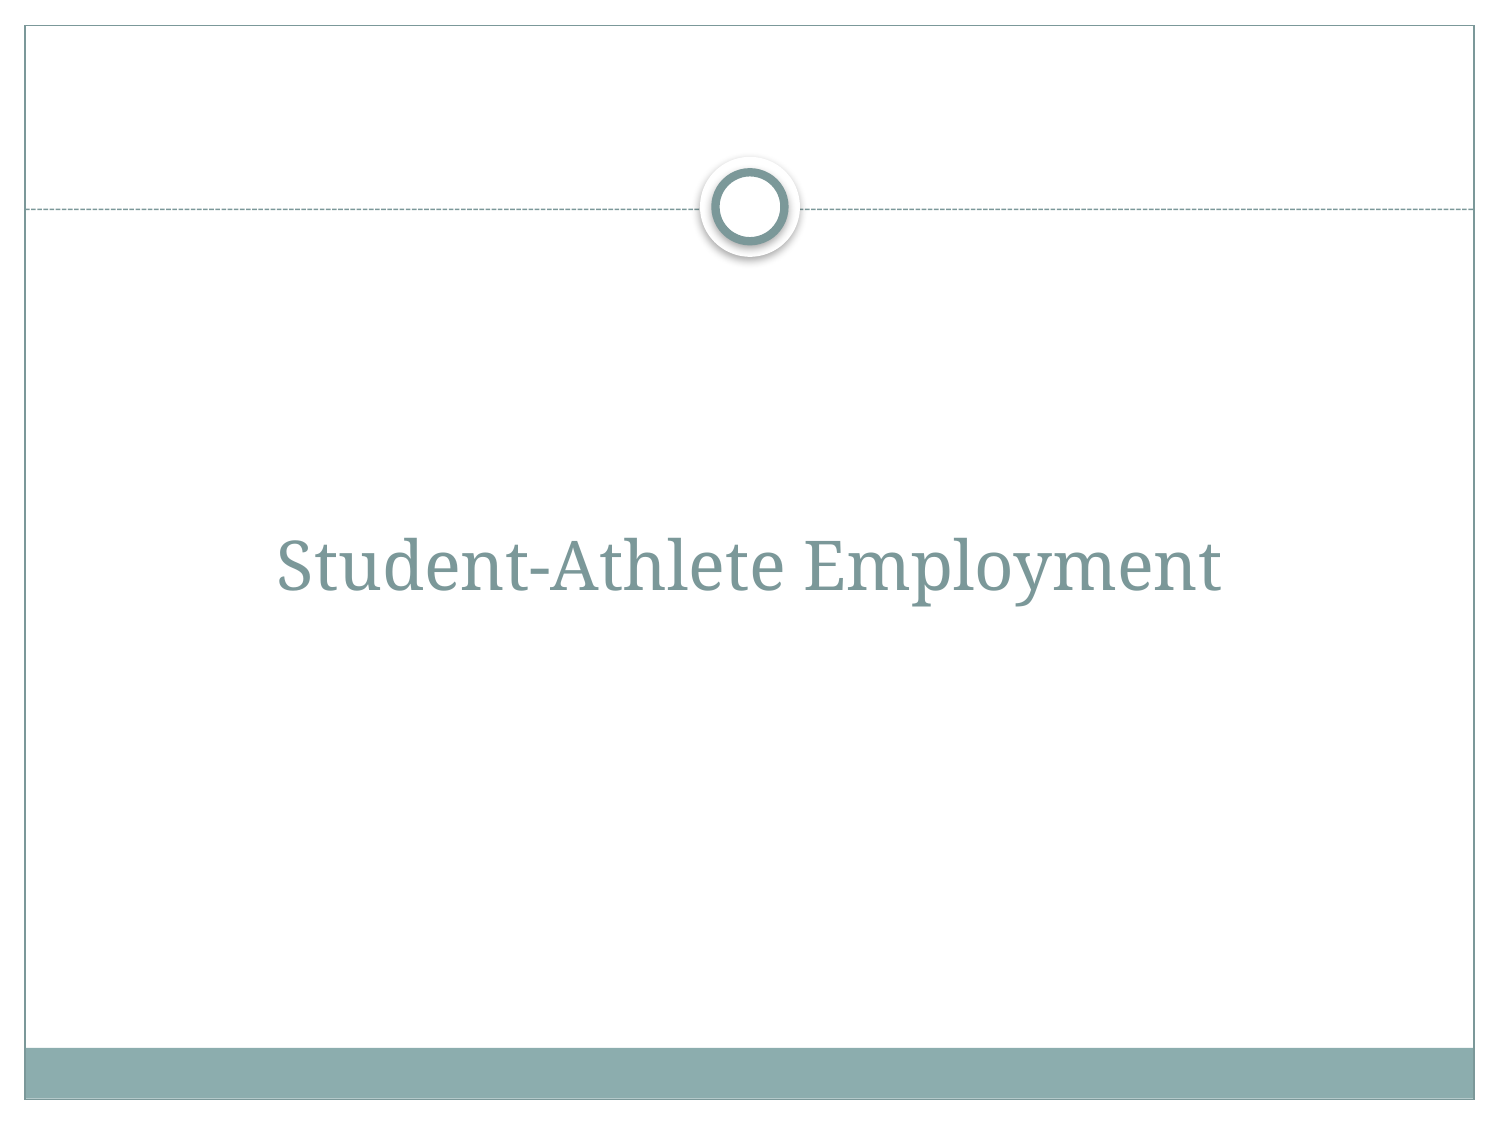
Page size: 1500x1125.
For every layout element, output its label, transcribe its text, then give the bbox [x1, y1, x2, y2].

title Student-Athlete Employment [50, 487, 1450, 612]
